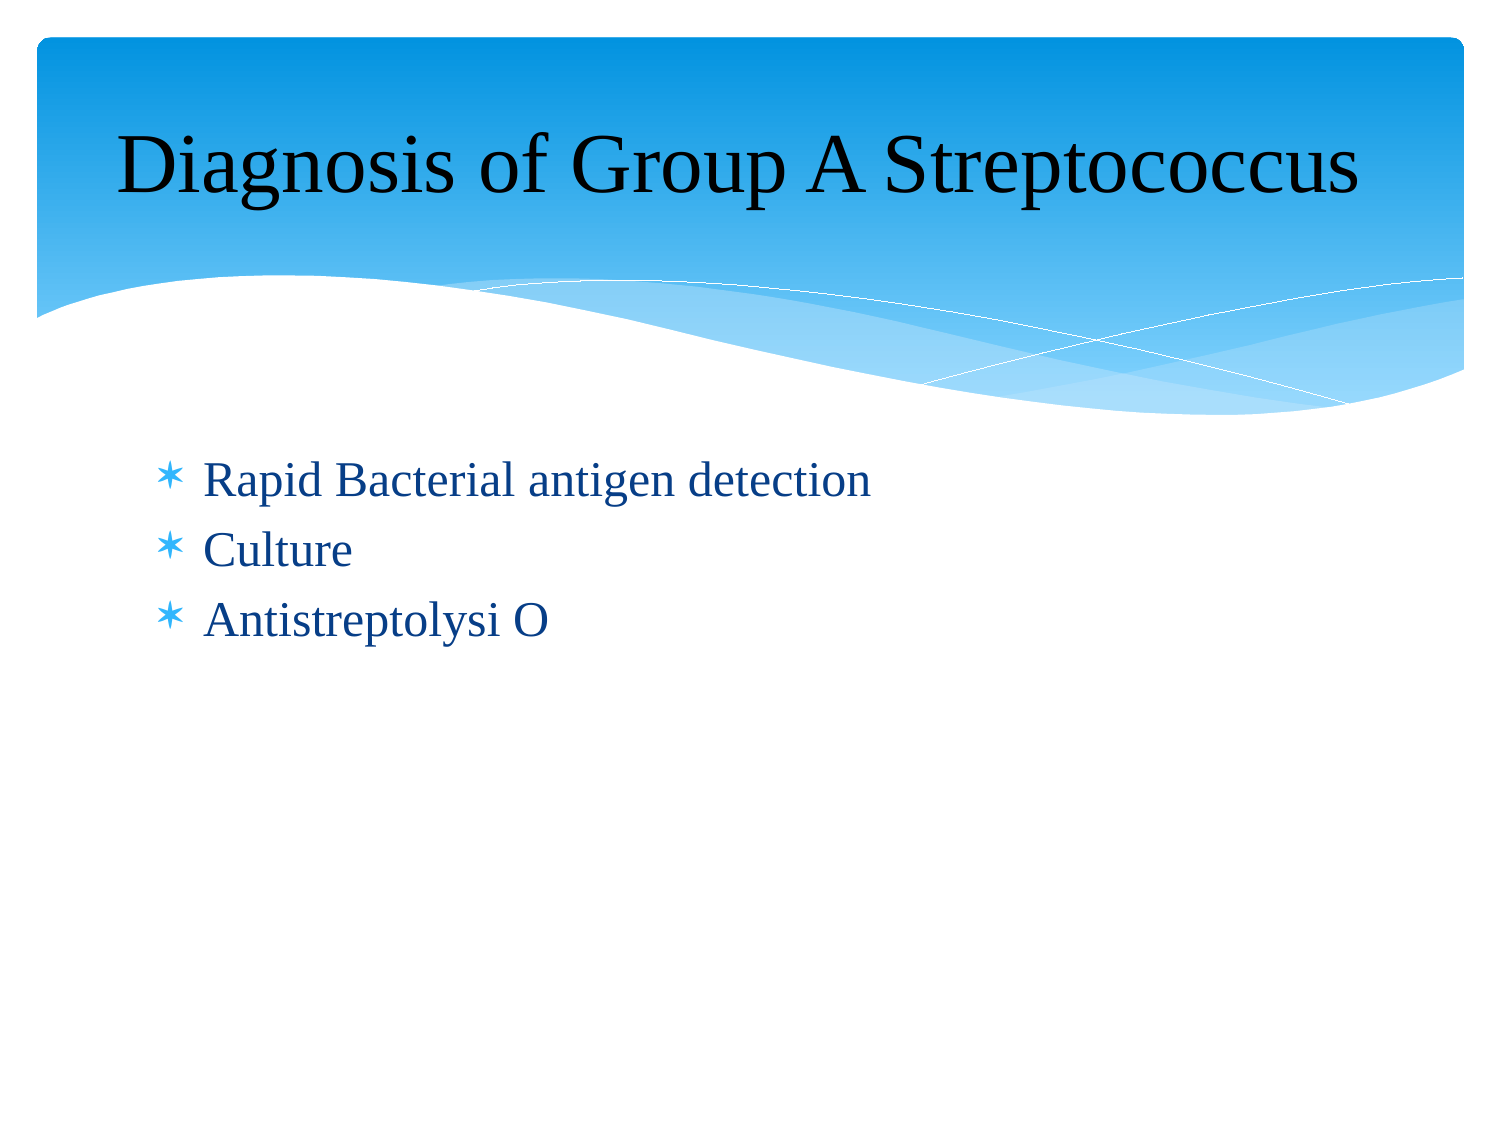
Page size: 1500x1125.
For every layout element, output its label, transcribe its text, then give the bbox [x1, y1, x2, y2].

list Rapid Bacterial antigen detection Culture Antistreptolysi O [143, 438, 1359, 1005]
title Diagnosis of Group A Streptococcus [75, 55, 1425, 261]
